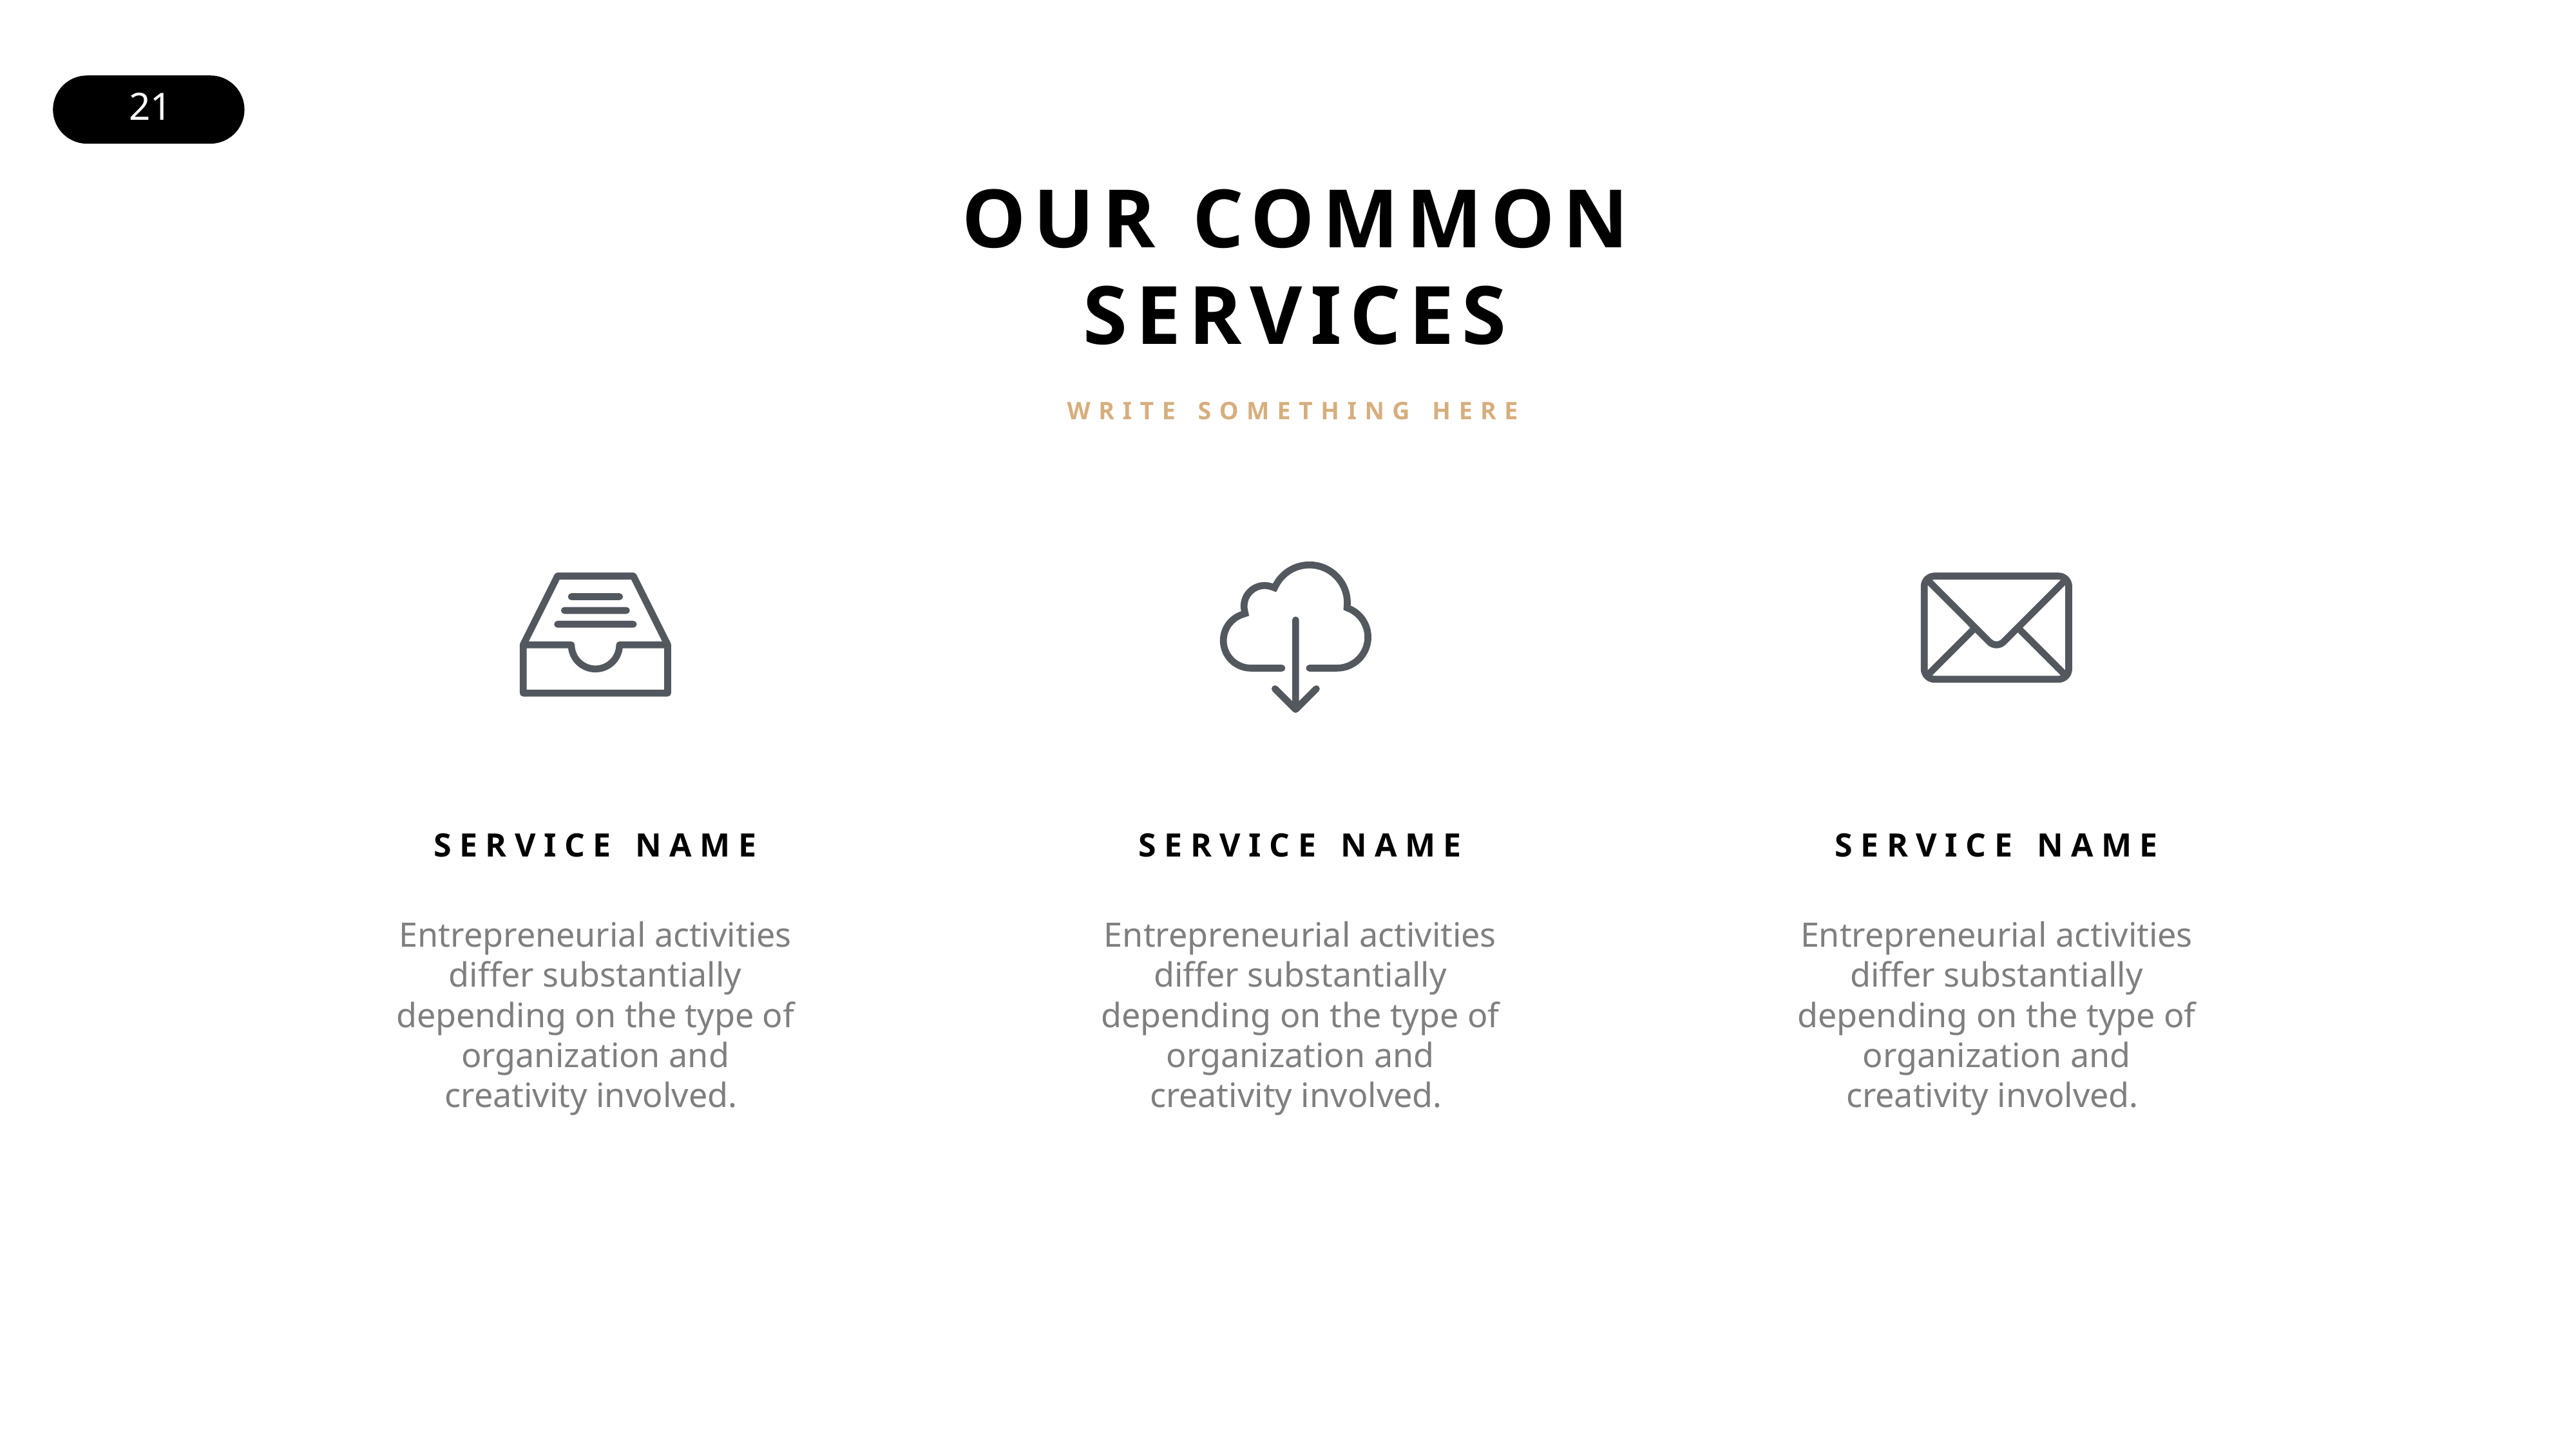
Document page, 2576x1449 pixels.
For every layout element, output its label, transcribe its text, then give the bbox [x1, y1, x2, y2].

text_box WRITE SOMETHING HERE [995, 376, 1590, 430]
text_box Entrepreneurial activities differ substantially depending on the type of organization and creativity involved. [1783, 908, 2211, 1119]
text_box SERVICE NAME [1826, 820, 2168, 868]
text_box [519, 573, 671, 697]
text_box [1920, 573, 2072, 683]
text_box SERVICE NAME [1129, 820, 1472, 868]
text_box OUR COMMON SERVICES [736, 162, 1855, 366]
text_box Entrepreneurial activities differ substantially depending on the type of organization and creativity involved. [1086, 908, 1514, 1119]
text_box [1219, 561, 1371, 672]
text_box SERVICE NAME [424, 820, 767, 868]
text_box [1271, 616, 1320, 713]
text_box Entrepreneurial activities differ substantially depending on the type of organization and creativity involved. [381, 908, 810, 1119]
